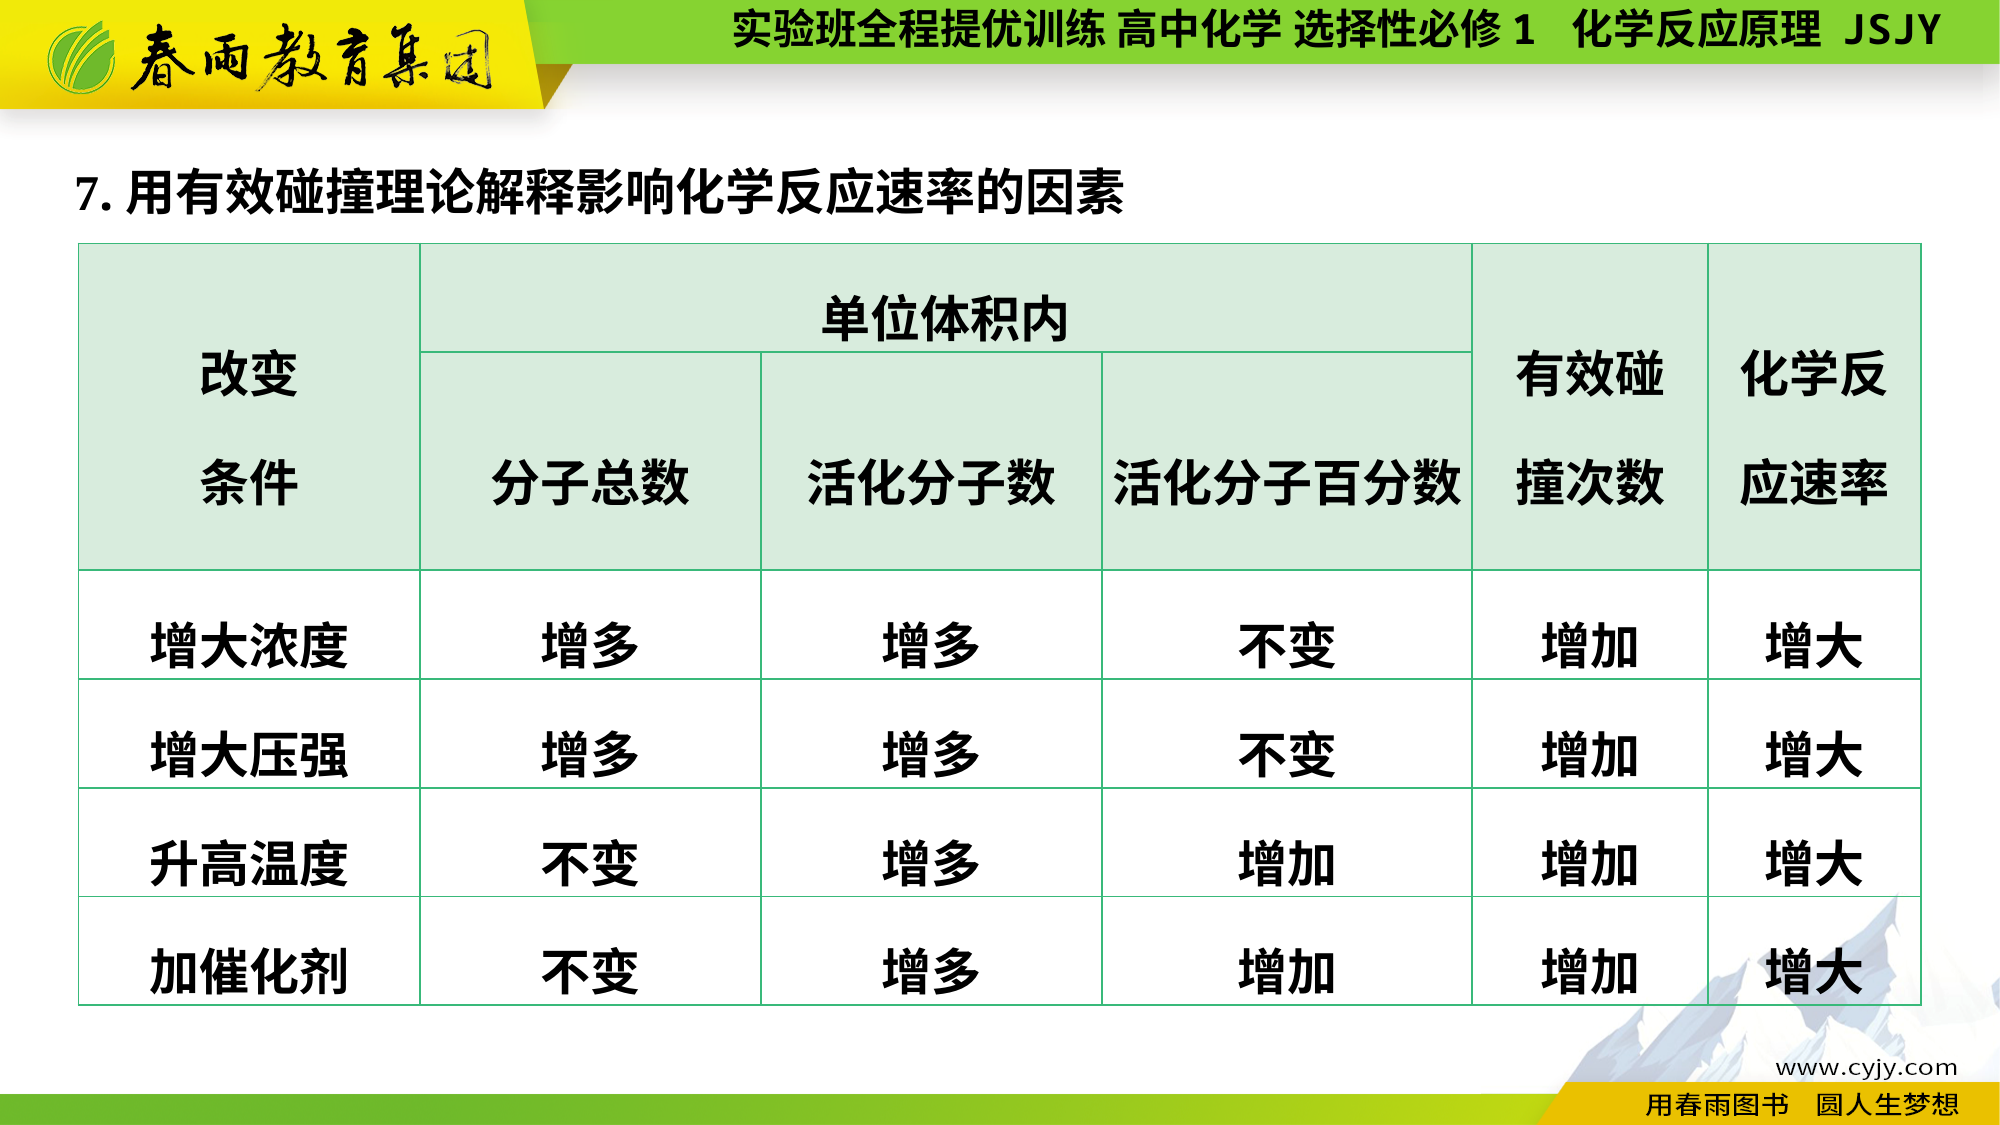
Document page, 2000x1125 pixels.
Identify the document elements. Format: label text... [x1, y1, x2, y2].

table_cell 活化分子百分数 [1103, 353, 1471, 569]
table_cell 不变 [421, 789, 760, 896]
table_cell 增加 [1473, 571, 1707, 678]
table_cell 增多 [762, 571, 1101, 678]
table_cell 不变 [421, 897, 760, 1004]
table_header 改变 条件 [79, 244, 419, 569]
table_cell 增大浓度 [79, 571, 419, 678]
table_cell 增加 [1103, 789, 1471, 896]
table_header 化学反 应速率 [1709, 244, 1920, 569]
table_header 单位体积内 [421, 244, 1471, 351]
table_cell 增多 [762, 897, 1101, 1004]
table_cell 加催化剂 [79, 897, 419, 1004]
table_cell 增大 [1709, 789, 1920, 896]
table_cell 增多 [762, 789, 1101, 896]
picture [0, 0, 2000, 1125]
table_cell 增加 [1473, 789, 1707, 896]
table_cell 增加 [1103, 897, 1471, 1004]
table_cell 增多 [421, 680, 760, 787]
table_cell 增多 [421, 571, 760, 678]
table_cell 增多 [762, 680, 1101, 787]
table_header 有效碰 撞次数 [1473, 244, 1707, 569]
table_cell 增大 [1709, 680, 1920, 787]
list 7.用有效碰撞理论解释影响化学反应速率的因素 [59, 122, 1944, 217]
table_cell 增加 [1473, 897, 1707, 1004]
table_cell 增大 [1709, 897, 1920, 1004]
table_cell 不变 [1103, 571, 1471, 678]
table_cell 增大 [1709, 571, 1920, 678]
table_cell 升高温度 [79, 789, 419, 896]
table_cell 活化分子数 [762, 353, 1101, 569]
table_cell 增大压强 [79, 680, 419, 787]
table_cell 增加 [1473, 680, 1707, 787]
table_cell 分子总数 [421, 353, 760, 569]
table_cell 不变 [1103, 680, 1471, 787]
